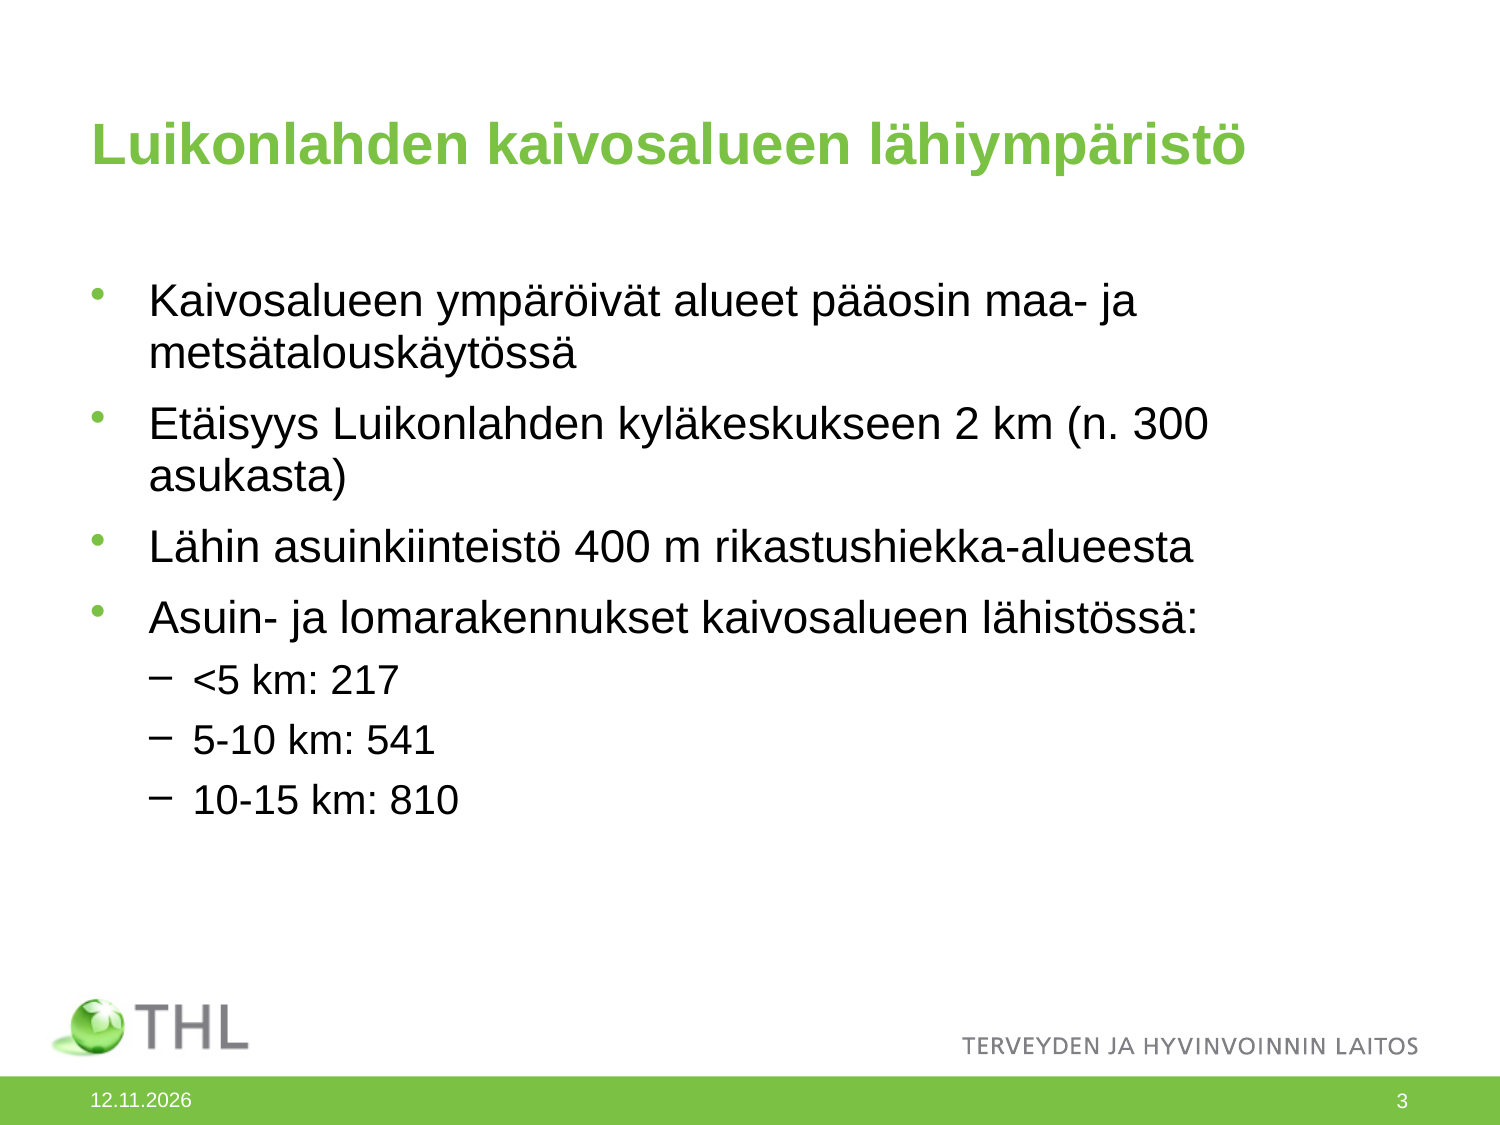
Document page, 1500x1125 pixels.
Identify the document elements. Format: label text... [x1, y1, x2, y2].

picture [24, 983, 275, 1067]
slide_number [74, 1080, 255, 1118]
list Kaivosalueen ympäröivät alueet pääosin maa- ja metsätalouskäytössä Etäisyys Luikonlahden kyläkeskukseen 2 km (n. 300 asukasta) Lähin asuinkiinteistö 400 m rikastushiekka-alueesta Asuin- ja lomarakennukset kaivosalueen lähistössä: <5 km: 217 5-10 km: 541 10-15 km: 810 [74, 266, 1424, 965]
slide_number 3 [1245, 1082, 1424, 1118]
title Luikonlahden kaivosalueen lähiympäristö [76, 89, 1424, 185]
